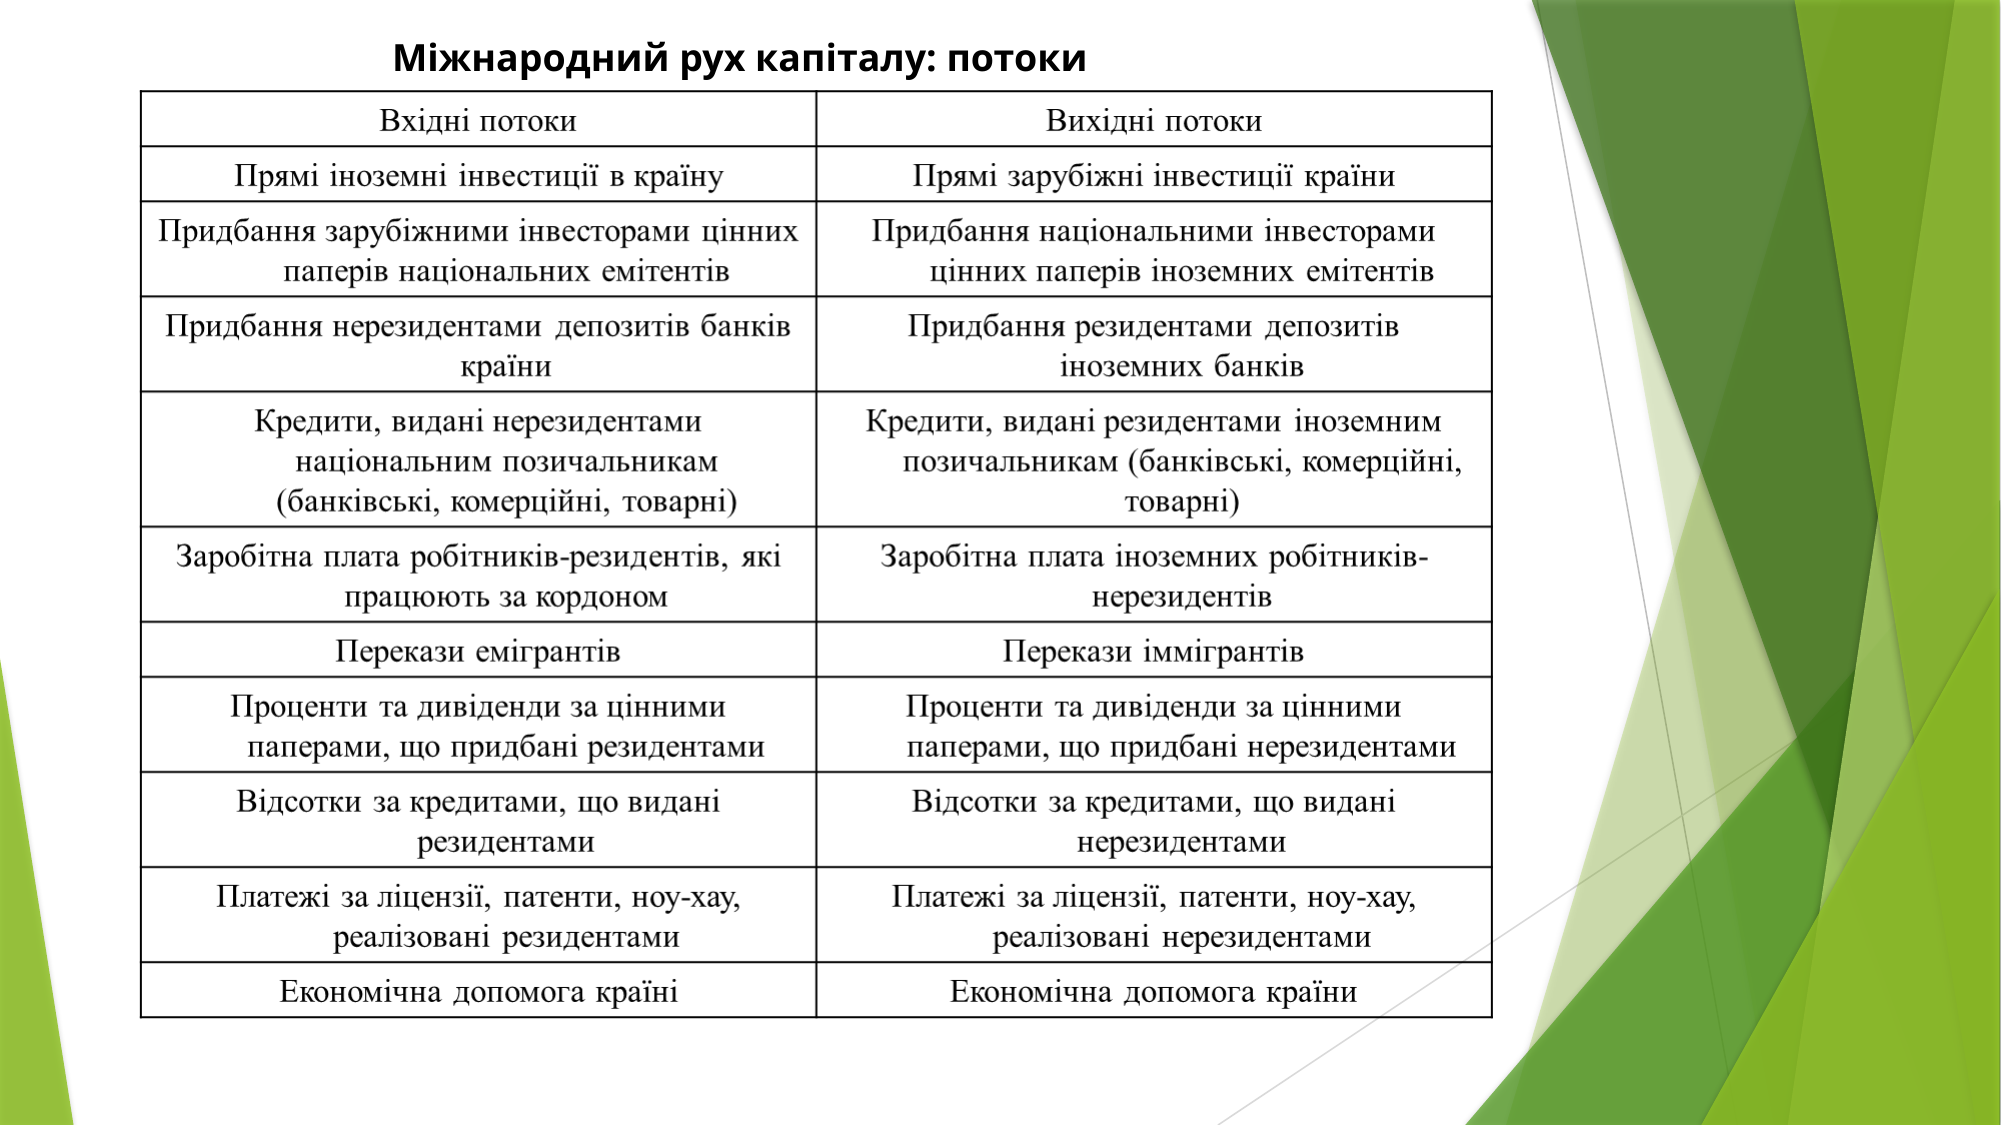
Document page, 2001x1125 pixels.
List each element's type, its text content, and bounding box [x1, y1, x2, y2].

text_box Міжнародний рух капіталу: потоки [377, 26, 1103, 87]
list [137, 88, 1496, 1031]
